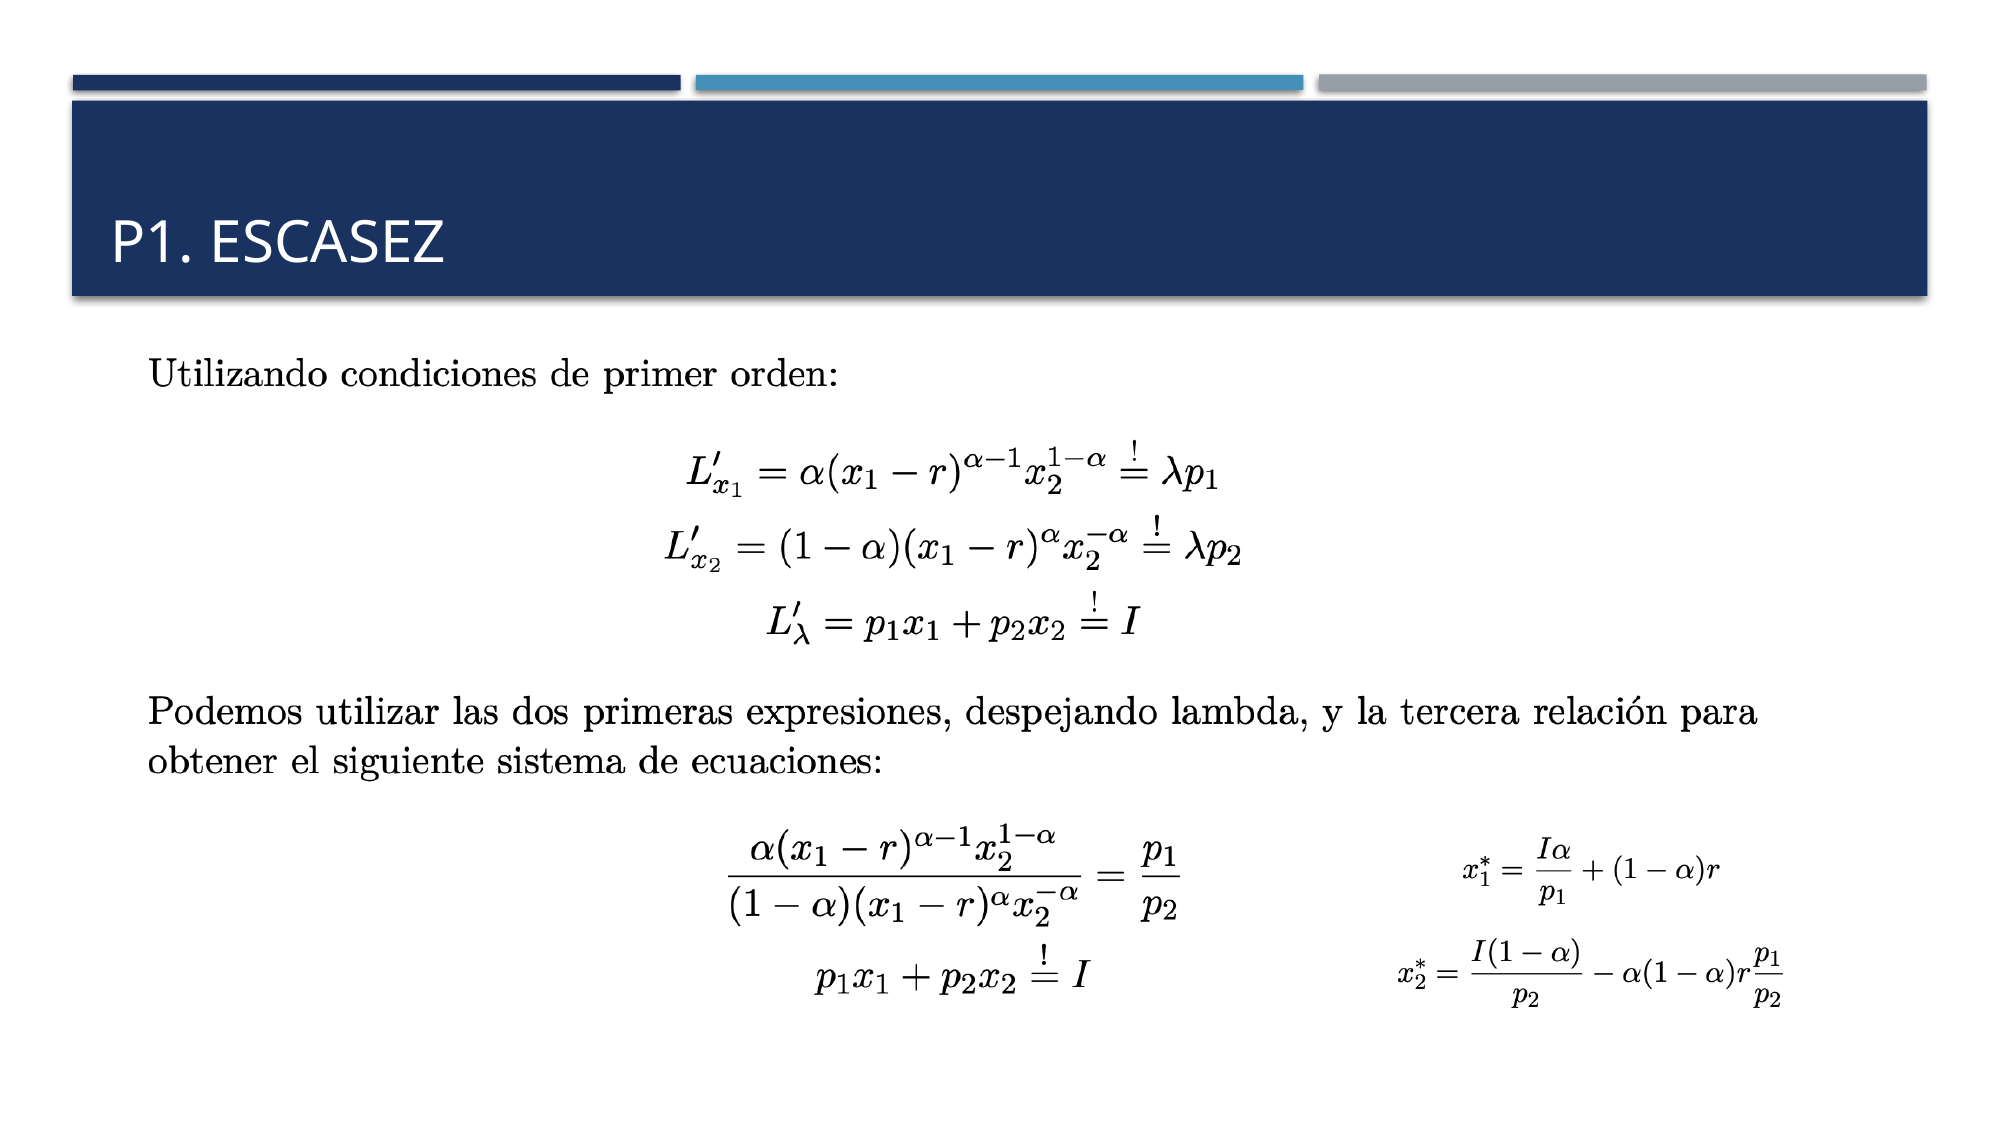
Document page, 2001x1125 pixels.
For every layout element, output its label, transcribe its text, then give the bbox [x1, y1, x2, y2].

picture [1328, 824, 1859, 1037]
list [30, 331, 1809, 1028]
title P1. Escasez [95, 115, 1905, 282]
